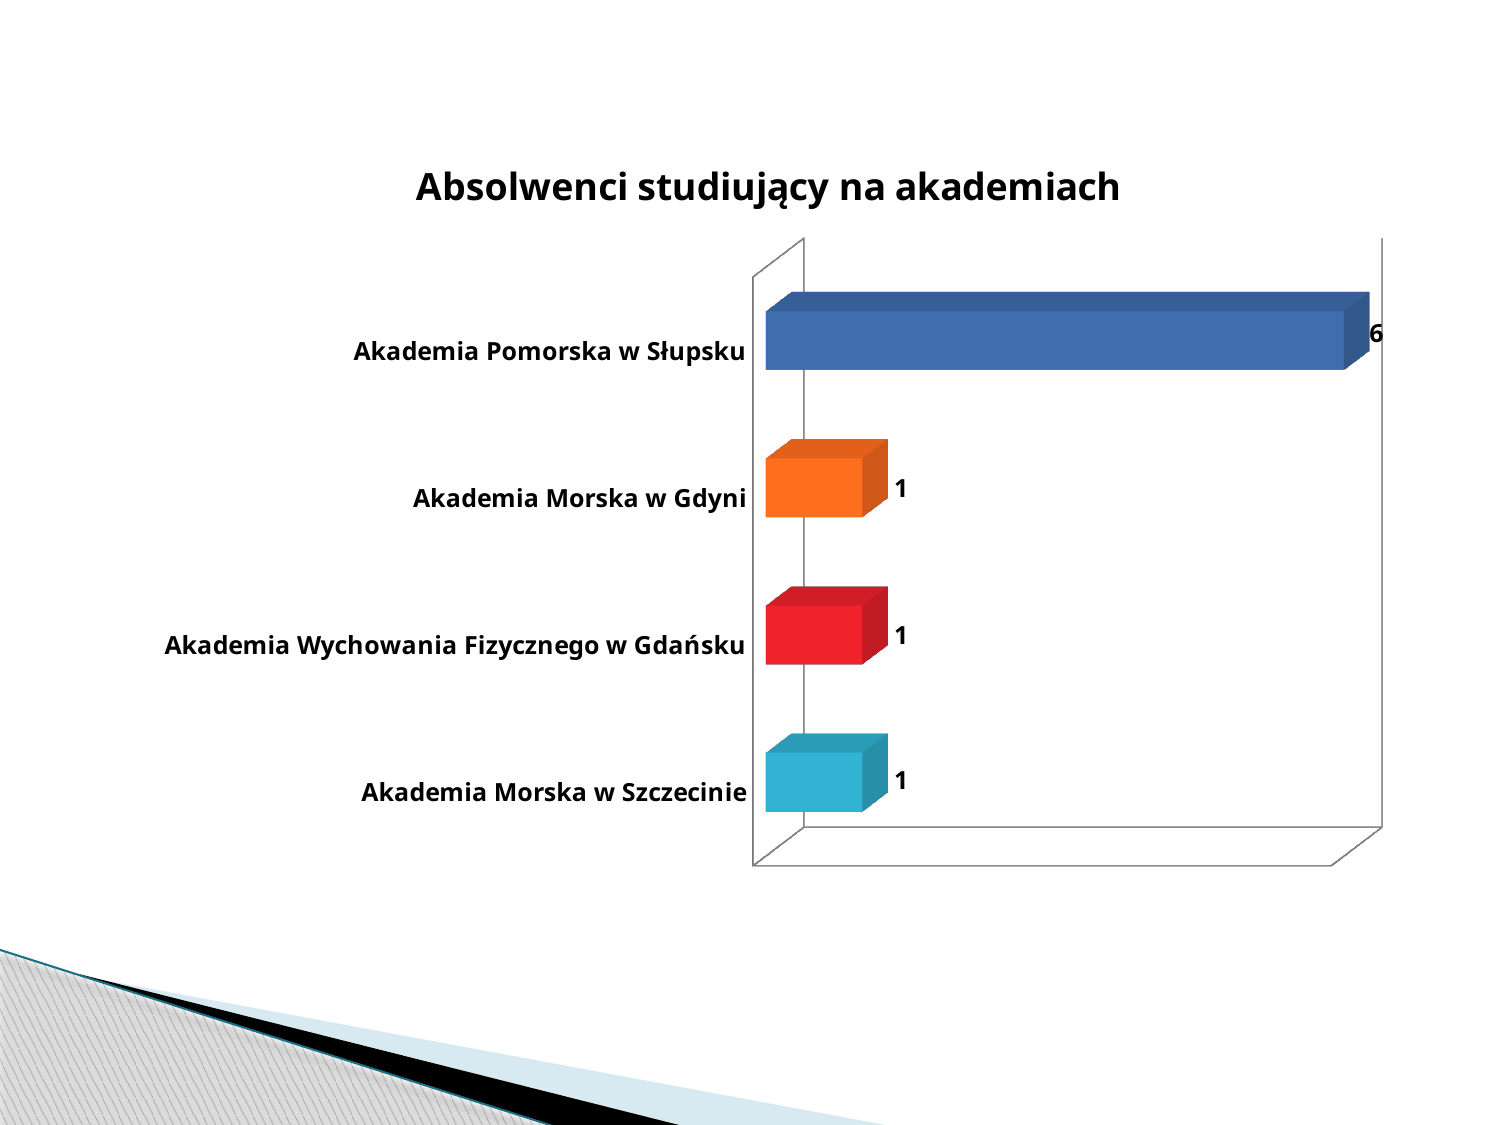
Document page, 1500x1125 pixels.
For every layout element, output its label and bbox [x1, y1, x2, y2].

chart [135, 125, 1412, 882]
